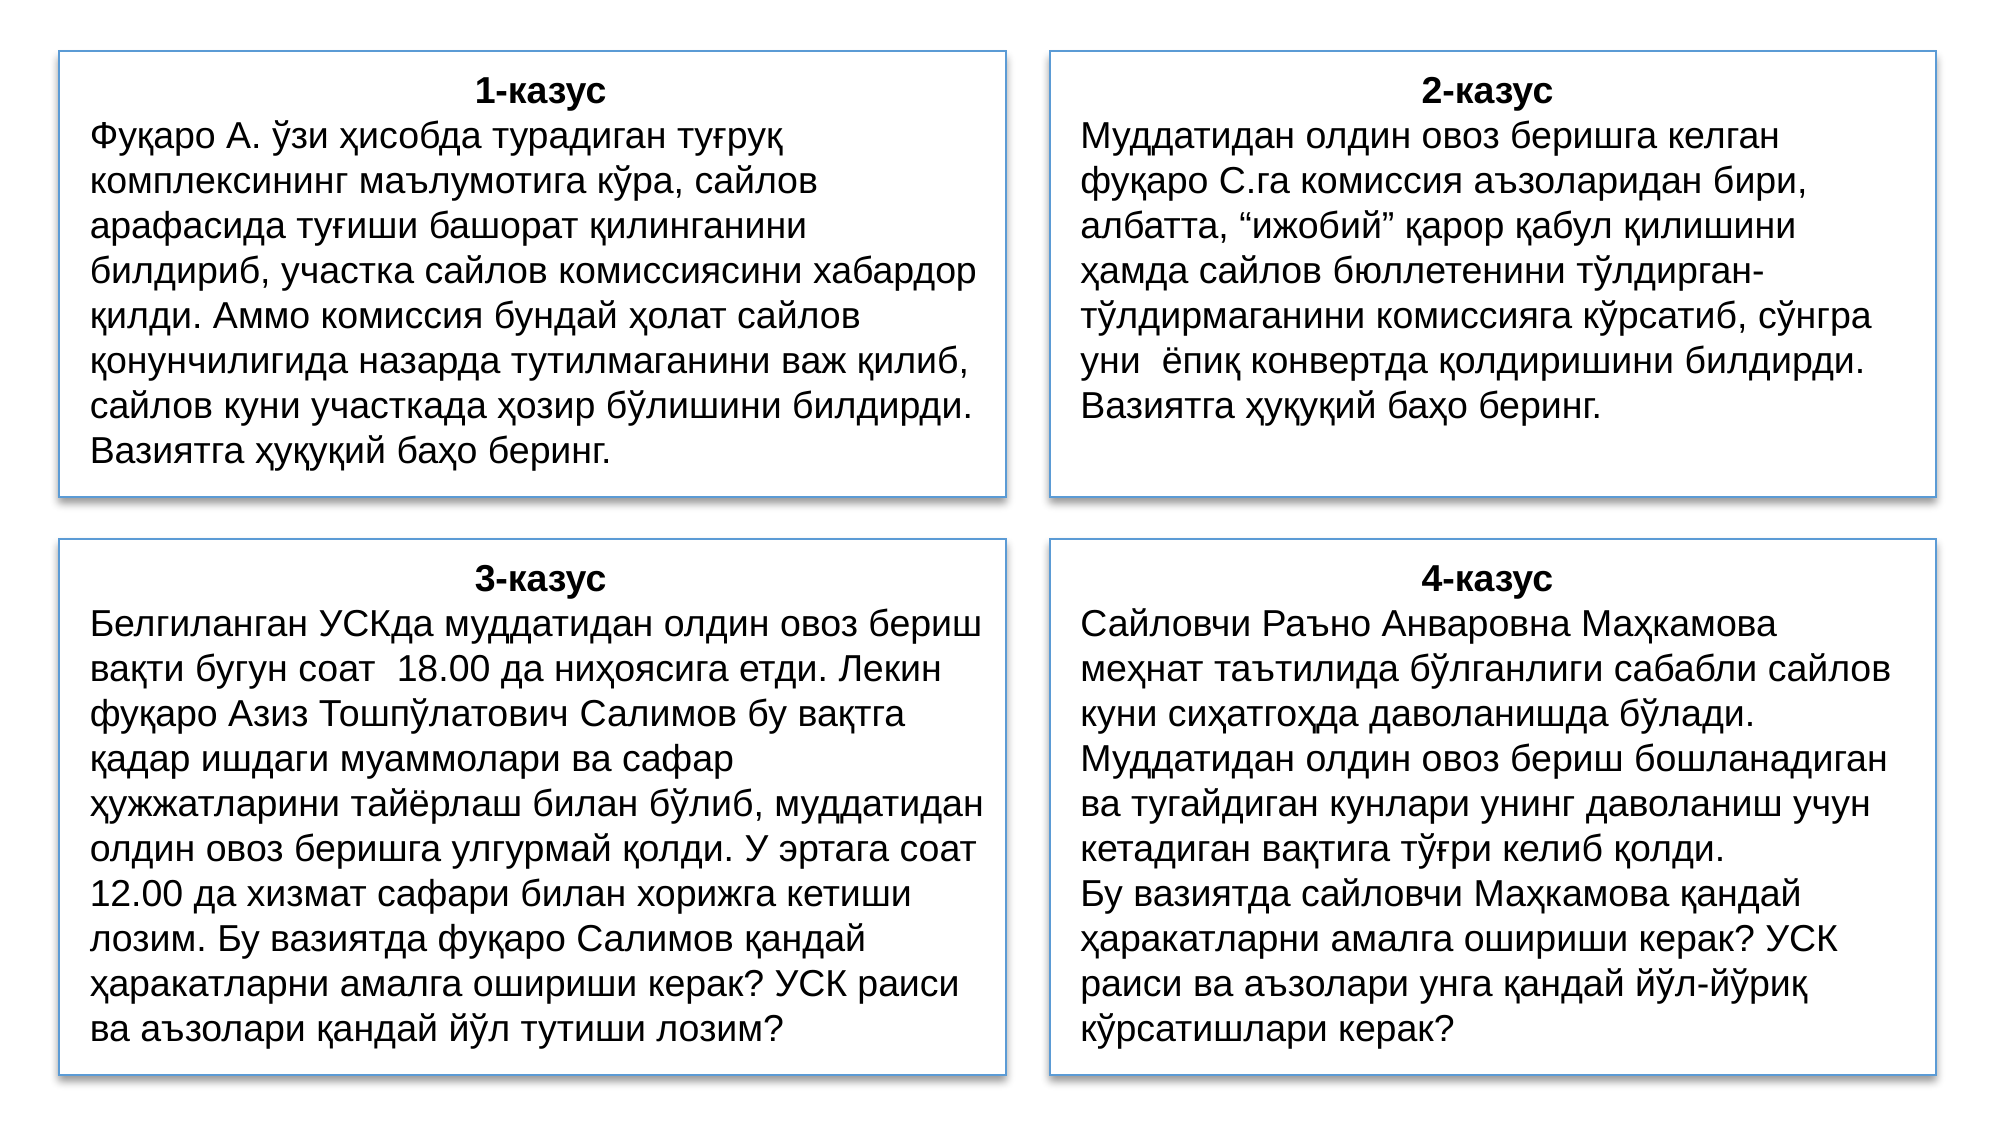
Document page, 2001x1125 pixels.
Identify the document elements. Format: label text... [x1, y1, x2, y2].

text_box [58, 538, 1007, 1076]
text_box [1049, 538, 1937, 1076]
text_box [1049, 50, 1937, 498]
text_box 3-казус Белгиланган УСКда муддатидан олдин овоз бериш вақти бугун соат 18.00 да ниҳоясига етди. Лекин фуқаро Азиз Тошпўлатович Салимов бу вақтга қадар ишдаги муаммолари ва сафар ҳужжатларини тайёрлаш билан бўлиб, муддатидан олдин овоз беришга улгурмай қолди. У эртага соат 12.00 да хизмат сафари билан хорижга кетиши лозим. Бу вазиятда фуқаро Салимов қандай ҳаракатларни амалга ошириши керак? УСК раиси ва аъзолари қандай йўл тутиши лозим? [75, 546, 1007, 1057]
text_box 1-казус Фуқаро А. ўзи ҳисобда турадиган туғруқ комплексининг маълумотига кўра, сайлов арафасида туғиши башорат қилинганини билдириб, участка сайлов комиссиясини хабардор қилди. Аммо комиссия бундай ҳолат сайлов қонунчилигида назарда тутилмаганини важ қилиб, сайлов куни участкада ҳозир бўлишини билдирди. Вазиятга ҳуқуқий баҳо беринг. [75, 59, 1007, 479]
text_box 2-казус Муддатидан олдин овоз беришга келган фуқаро С.га комиссия аъзоларидан бири, албатта, “ижобий” қарор қабул қилишини ҳамда сайлов бюллетенини тўлдирган-тўлдирмаганини комиссияга кўрсатиб, сўнгра уни ёпиқ конвертда қолдиришини билдирди. Вазиятга ҳуқуқий баҳо беринг. [1065, 59, 1910, 434]
text_box 4-казус Сайловчи Раъно Анваровна Маҳкамова меҳнат таътилида бўлганлиги сабабли сайлов куни сиҳатгоҳда даволанишда бўлади. Муддатидан олдин овоз бериш бошланадиган ва тугайдиган кунлари унинг даволаниш учун кетадиган вақтига тўғри келиб қолди. Бу вазиятда сайловчи Маҳкамова қандай ҳаракатларни амалга ошириши керак? УСК раиси ва аъзолари унга қандай йўл-йўриқ кўрсатишлари керак? [1065, 546, 1910, 1057]
text_box [58, 50, 1007, 498]
